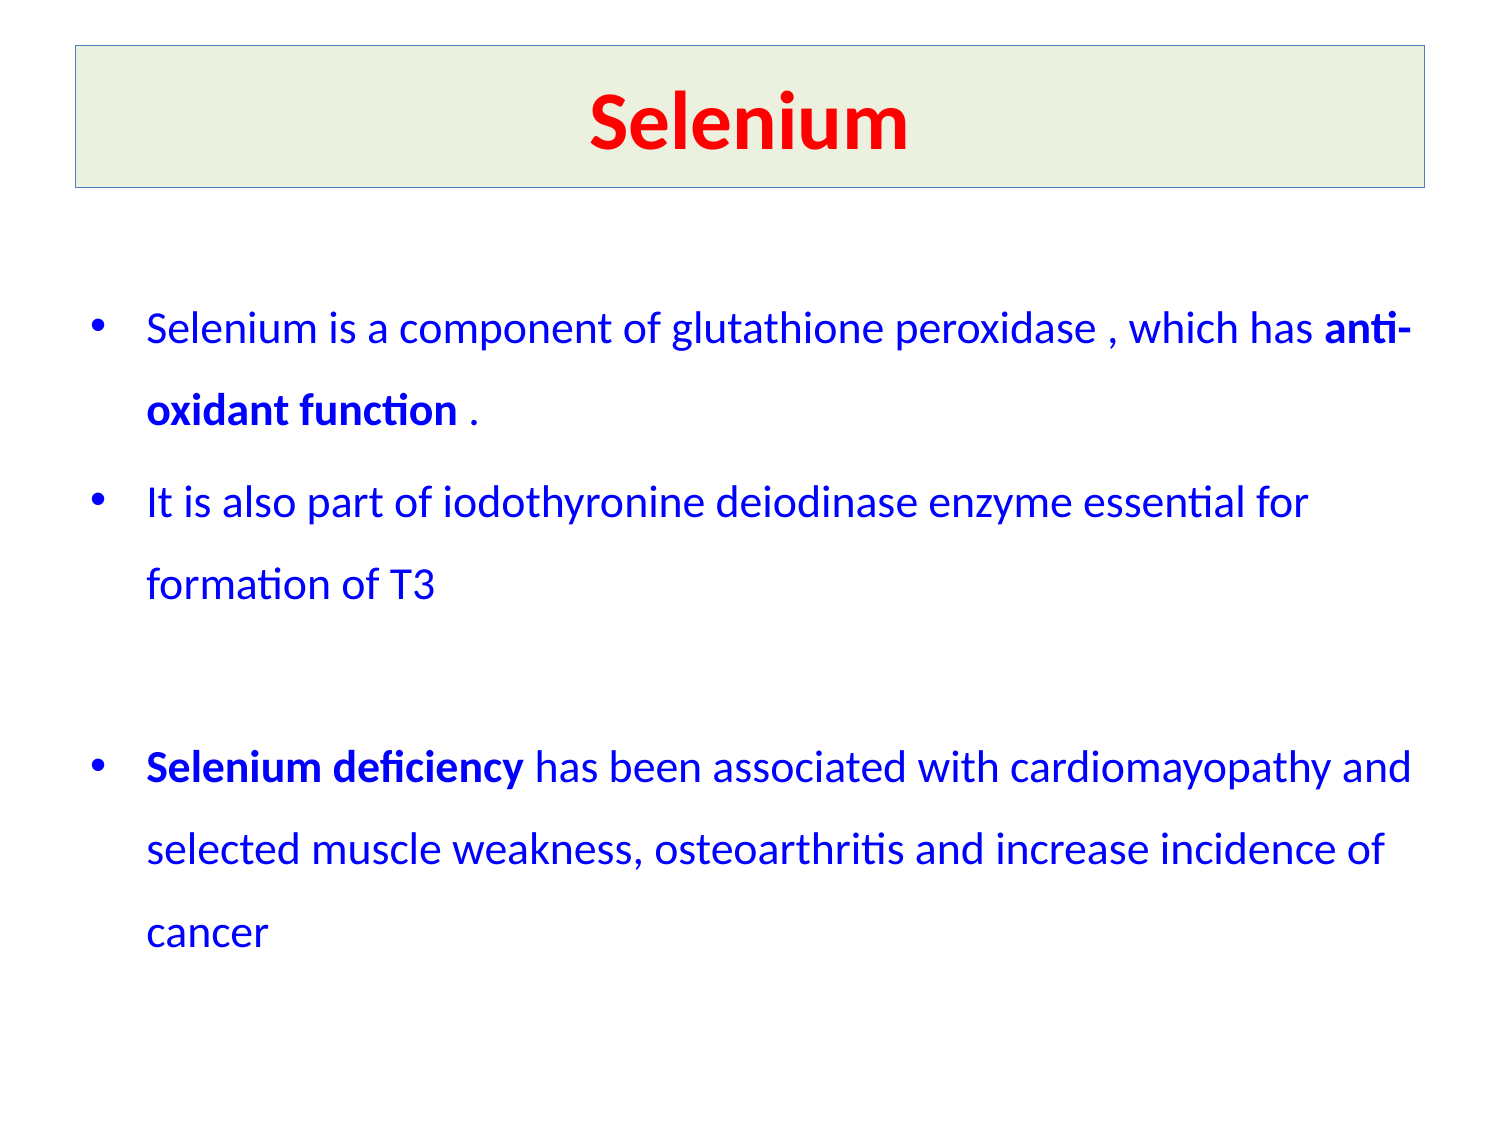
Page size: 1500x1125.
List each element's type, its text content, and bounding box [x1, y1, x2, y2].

title Selenium [75, 45, 1425, 188]
list Selenium is a component of glutathione peroxidase , which has anti-oxidant function . It is also part of iodothyronine deiodinase enzyme essential for formation of T3 Selenium deficiency has been associated with cardiomayopathy and selected muscle weakness, osteoarthritis and increase incidence of cancer [75, 262, 1450, 1005]
